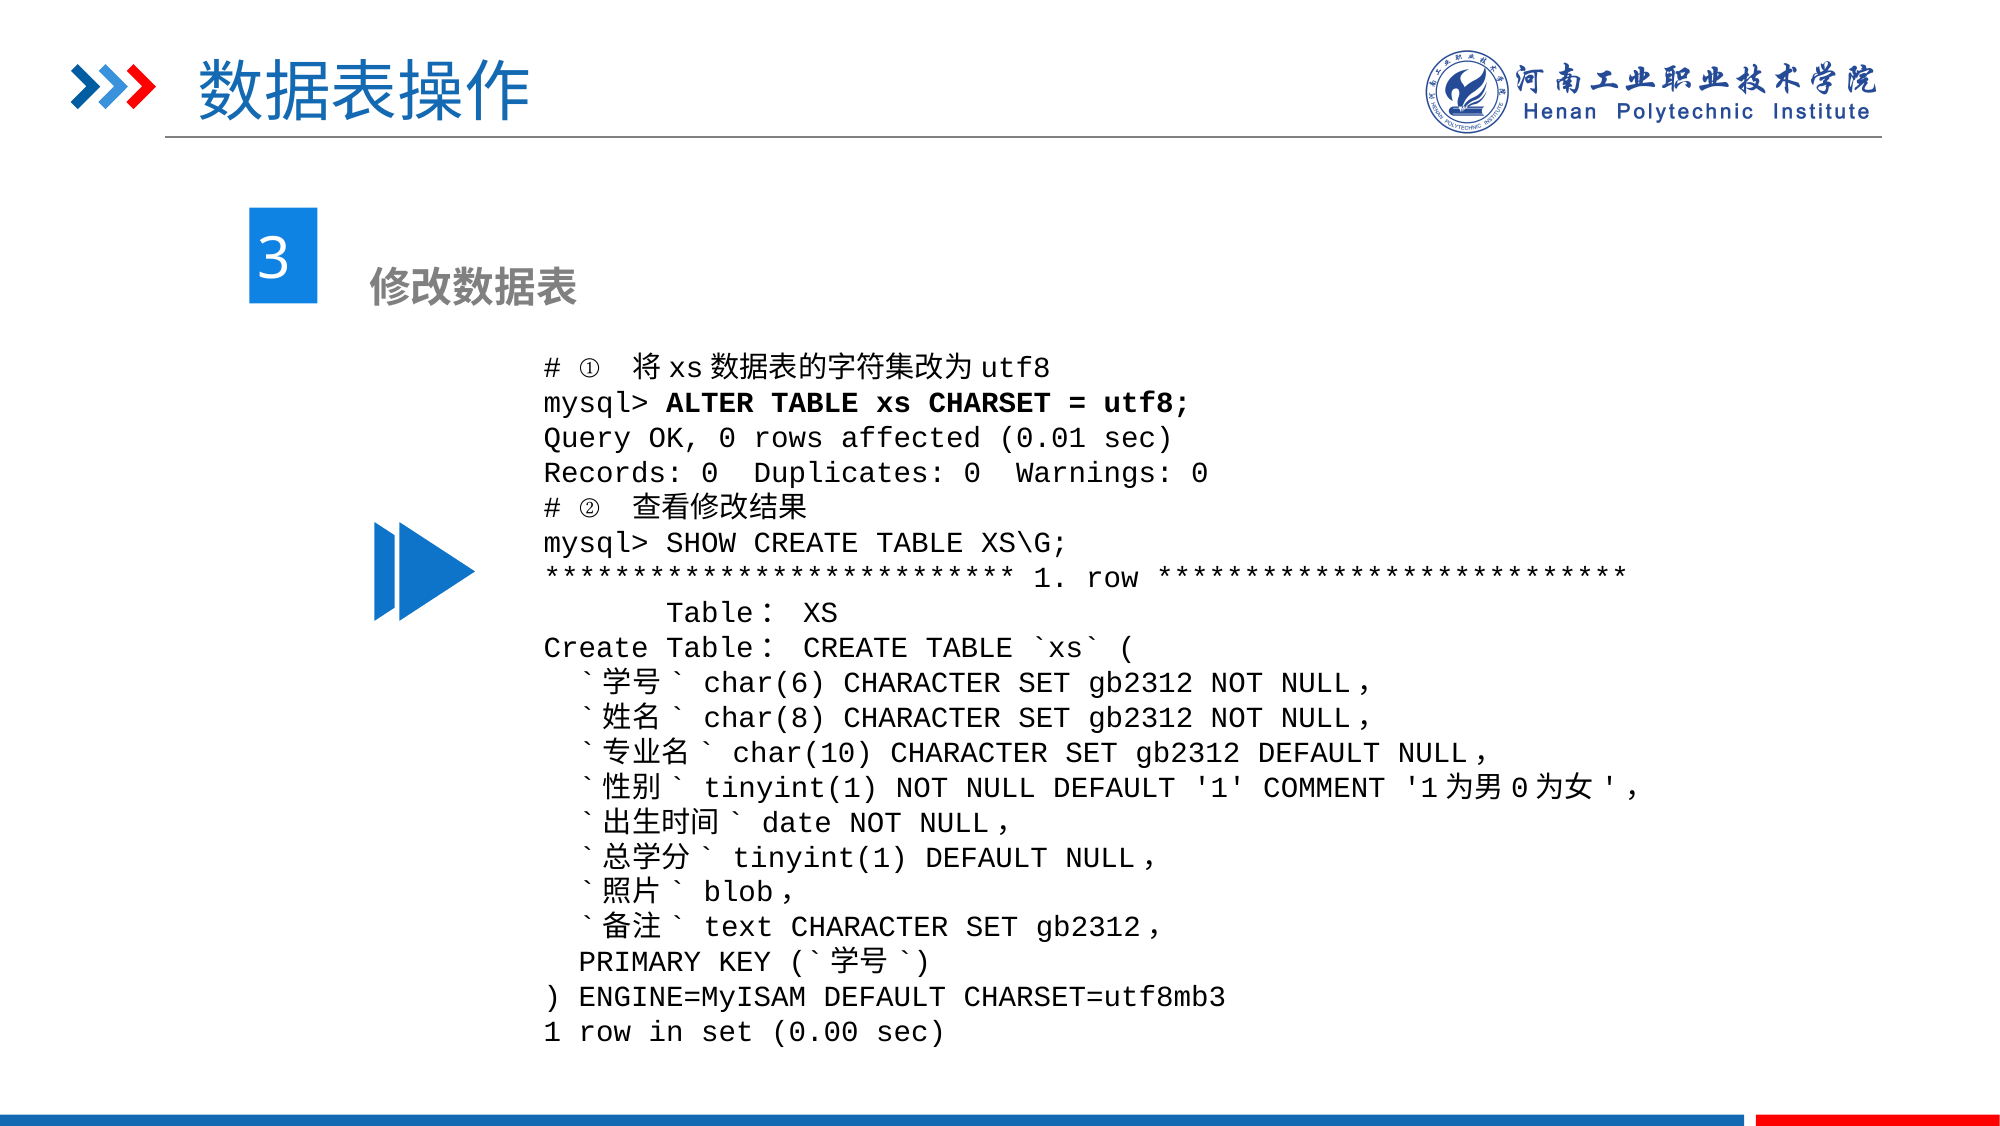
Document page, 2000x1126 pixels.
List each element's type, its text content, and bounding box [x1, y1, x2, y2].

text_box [249, 207, 318, 304]
picture [1407, 46, 1882, 140]
text_box # ① 将xs数据表的字符集改为utf8 mysql> ALTER TABLE xs CHARSET = utf8; Query OK, 0 rows affected (0.01 sec) Records: 0 Duplicates: 0 Warnings: 0 # ② 查看修改结果 mysql> SHOW CREATE TABLE XS\G; *************************** 1. row *************************** Table： XS Create Table： CREATE TABLE `xs` ( `学号` char(6) CHARACTER SET gb2312 NOT NULL， `姓名` char(8) CHARACTER SET gb2312 NOT NULL， `专业名` char(10) CHARACTER SET gb2312 DEFAULT NULL， `性别` tinyint(1) NOT NULL DEFAULT '1' COMMENT '1为男0为女'， `出生时间` date NOT NULL， `总学分` tinyint(1) DEFAULT NULL， `照片` blob， `备注` text CHARACTER SET gb2312， PRIMARY KEY (`学号`) ) ENGINE=MyISAM DEFAULT CHARSET=utf8mb3 1 row in set (0.00 sec) [491, 340, 1682, 1055]
text_box 修改数据表 [319, 245, 1092, 380]
title 数据表操作 [177, 25, 952, 153]
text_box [371, 517, 480, 626]
